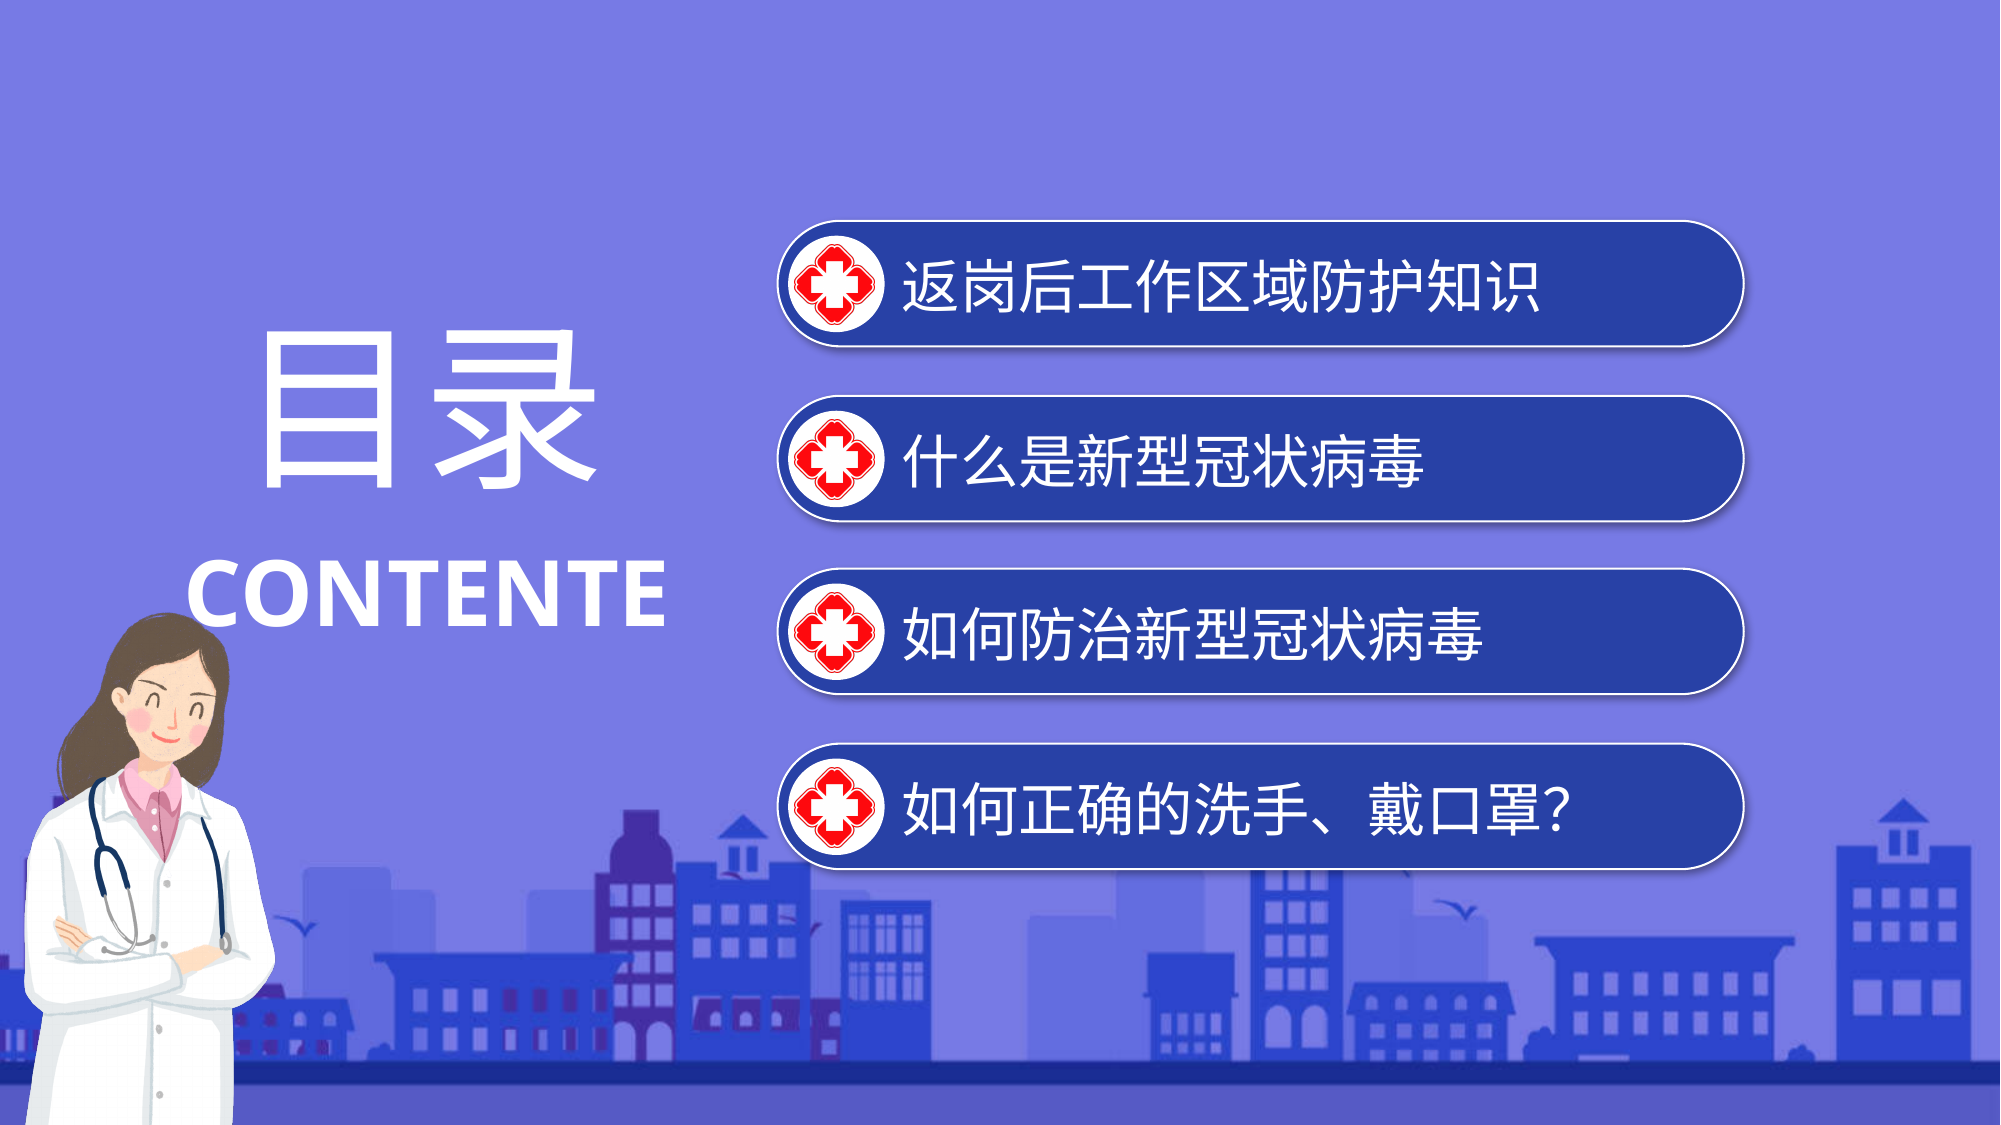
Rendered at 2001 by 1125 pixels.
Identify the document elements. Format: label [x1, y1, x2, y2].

text_box [788, 758, 885, 855]
picture [0, 0, 2000, 1125]
text_box [788, 410, 885, 508]
text_box [788, 583, 885, 680]
text_box [788, 235, 885, 333]
